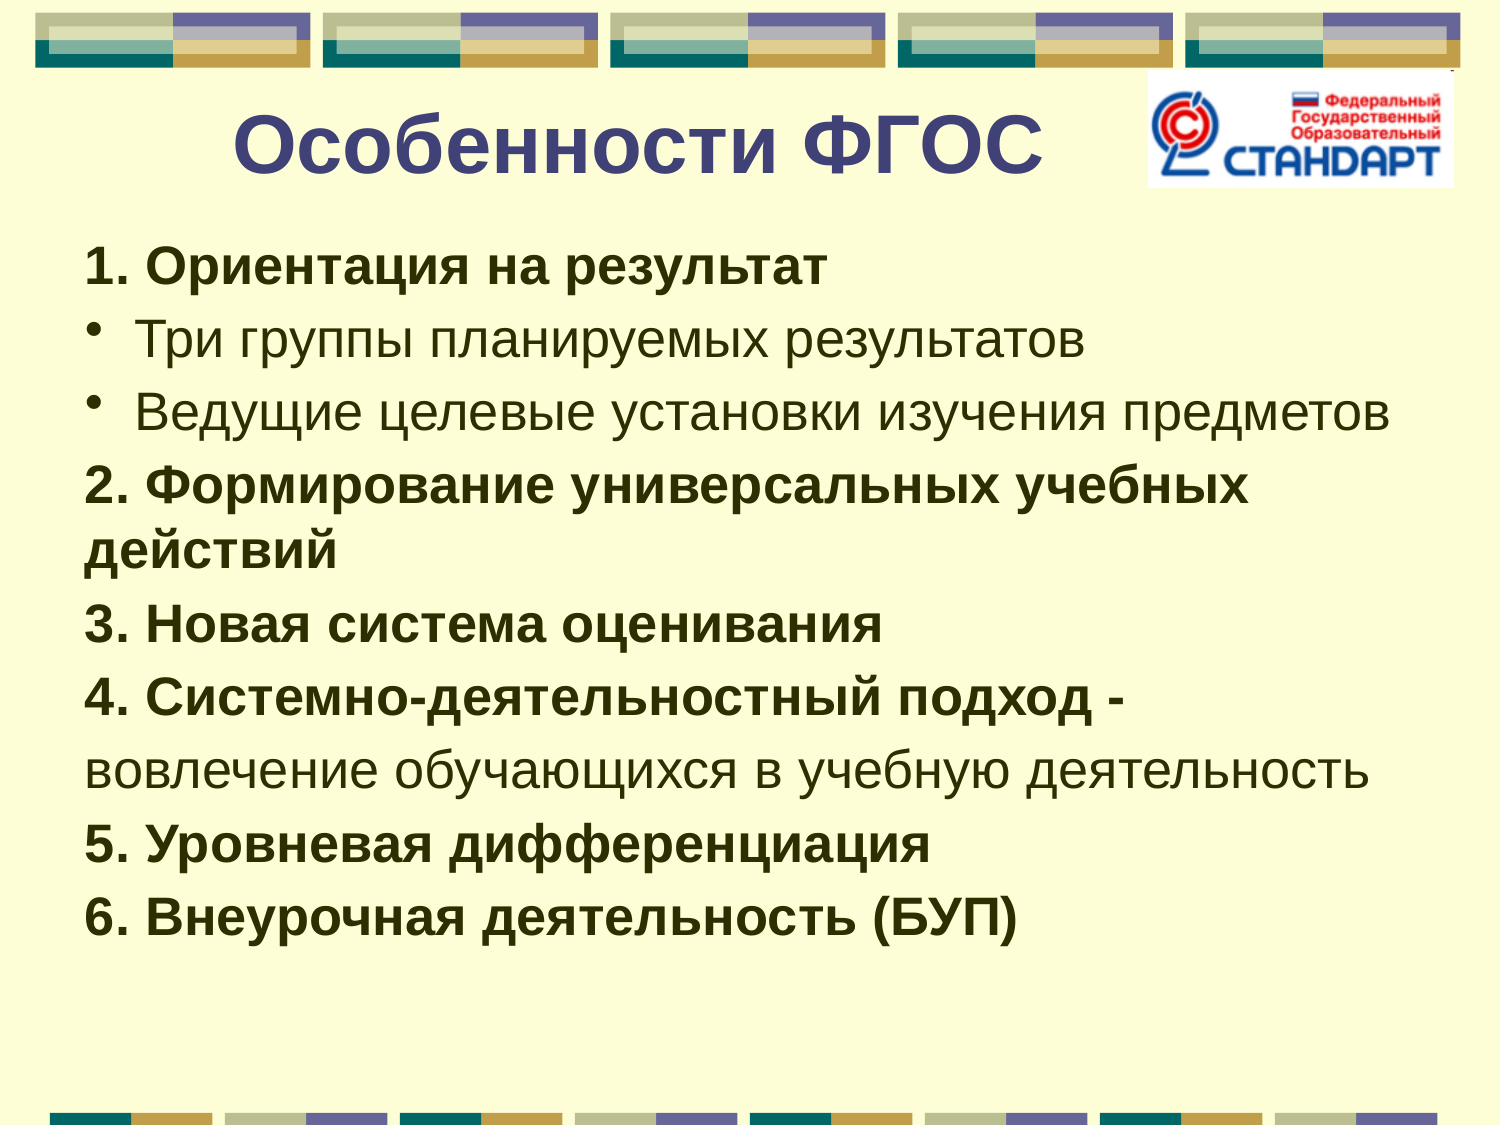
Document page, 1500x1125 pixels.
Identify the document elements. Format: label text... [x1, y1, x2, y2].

title Особенности ФГОС [105, 58, 1173, 222]
picture [1148, 70, 1454, 189]
text_box 1. Ориентация на результат Три группы планируемых результатов Ведущие целевые установки изучения предметов 2. Формирование универсальных учебных действий 3. Новая система оценивания 4. Системно-деятельностный подход - вовлечение обучающихся в учебную деятельность 5. Уровневая дифференциация 6. Внеурочная деятельность (БУП) [70, 222, 1414, 1027]
